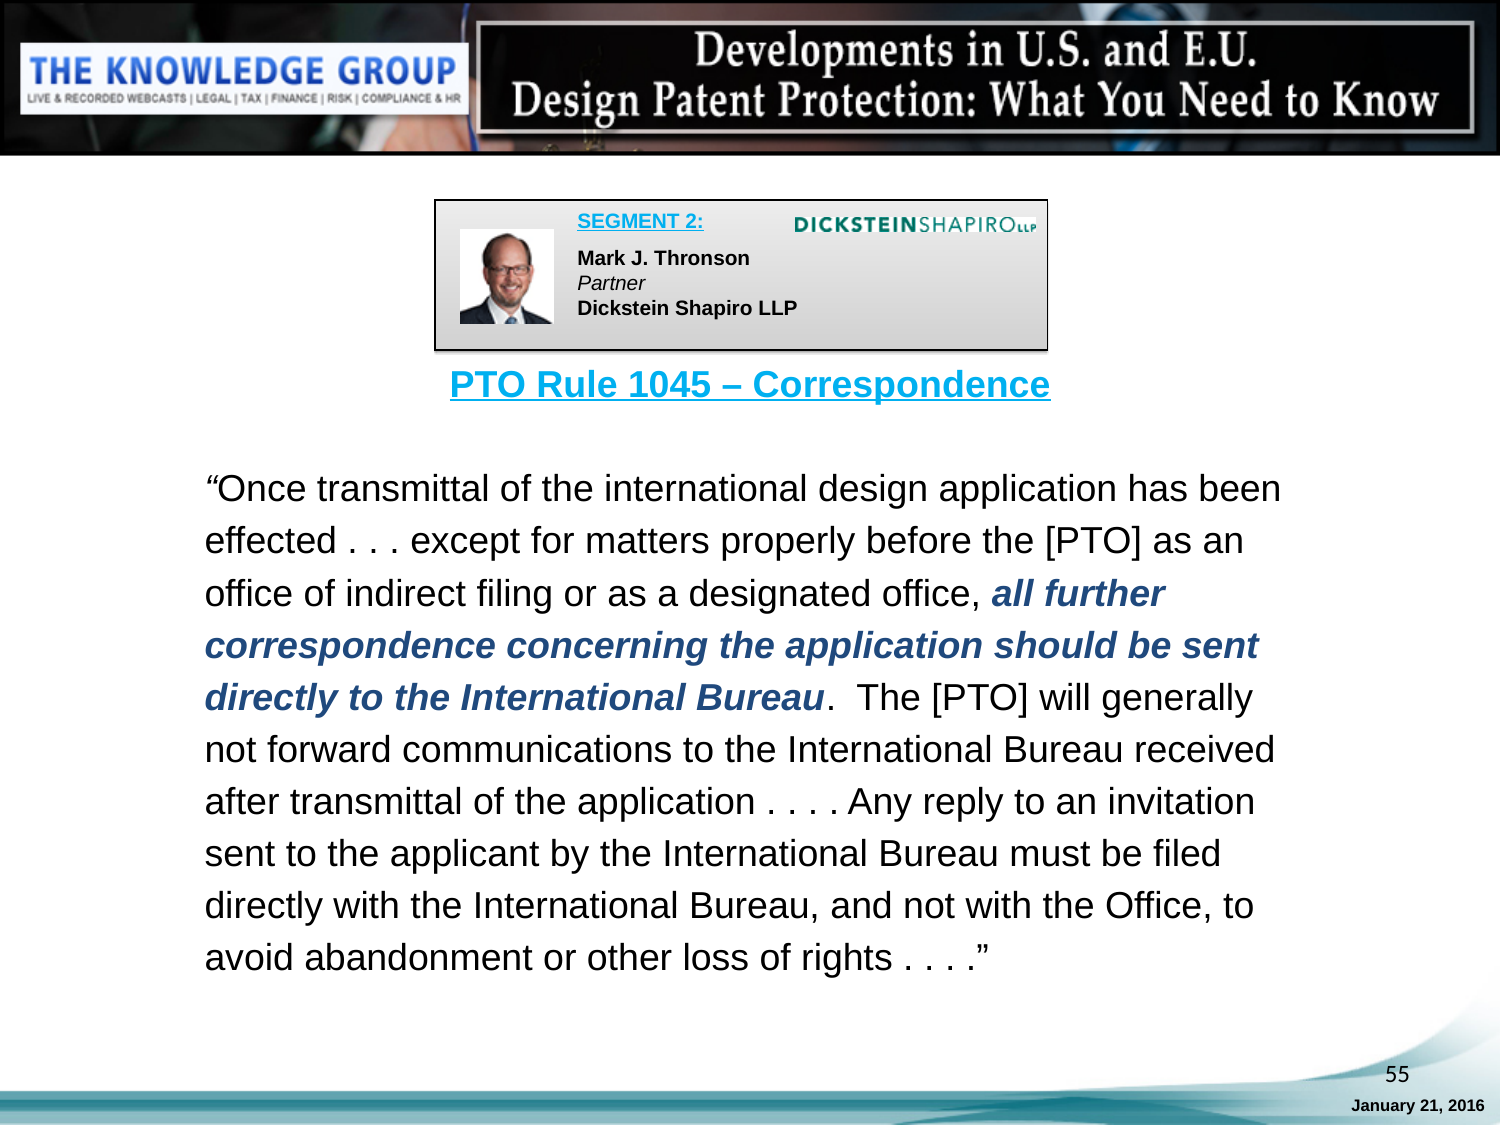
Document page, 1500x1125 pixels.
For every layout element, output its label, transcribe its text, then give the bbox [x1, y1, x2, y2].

picture [0, 412, 1500, 1125]
picture [0, 0, 1500, 352]
text_box January 21, 2016 [1099, 1087, 1500, 1123]
text_box “Once transmittal of the international design application has been effected . . . except for matters properly before the [PTO] as an office of indirect filing or as a designated office, all further correspondence concerning the application should be sent directly to the International Bureau. The [PTO] will generally not forward communications to the International Bureau received after transmittal of the application . . . . Any reply to an invitation sent to the applicant by the International Bureau must be filed directly with the International Bureau, and not with the Office, to avoid abandonment or other loss of rights . . . .” [189, 449, 1321, 986]
text_box PTO Rule 1045 – Correspondence [0, 352, 1500, 412]
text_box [435, 199, 1048, 350]
text_box 55 [1074, 1042, 1425, 1103]
